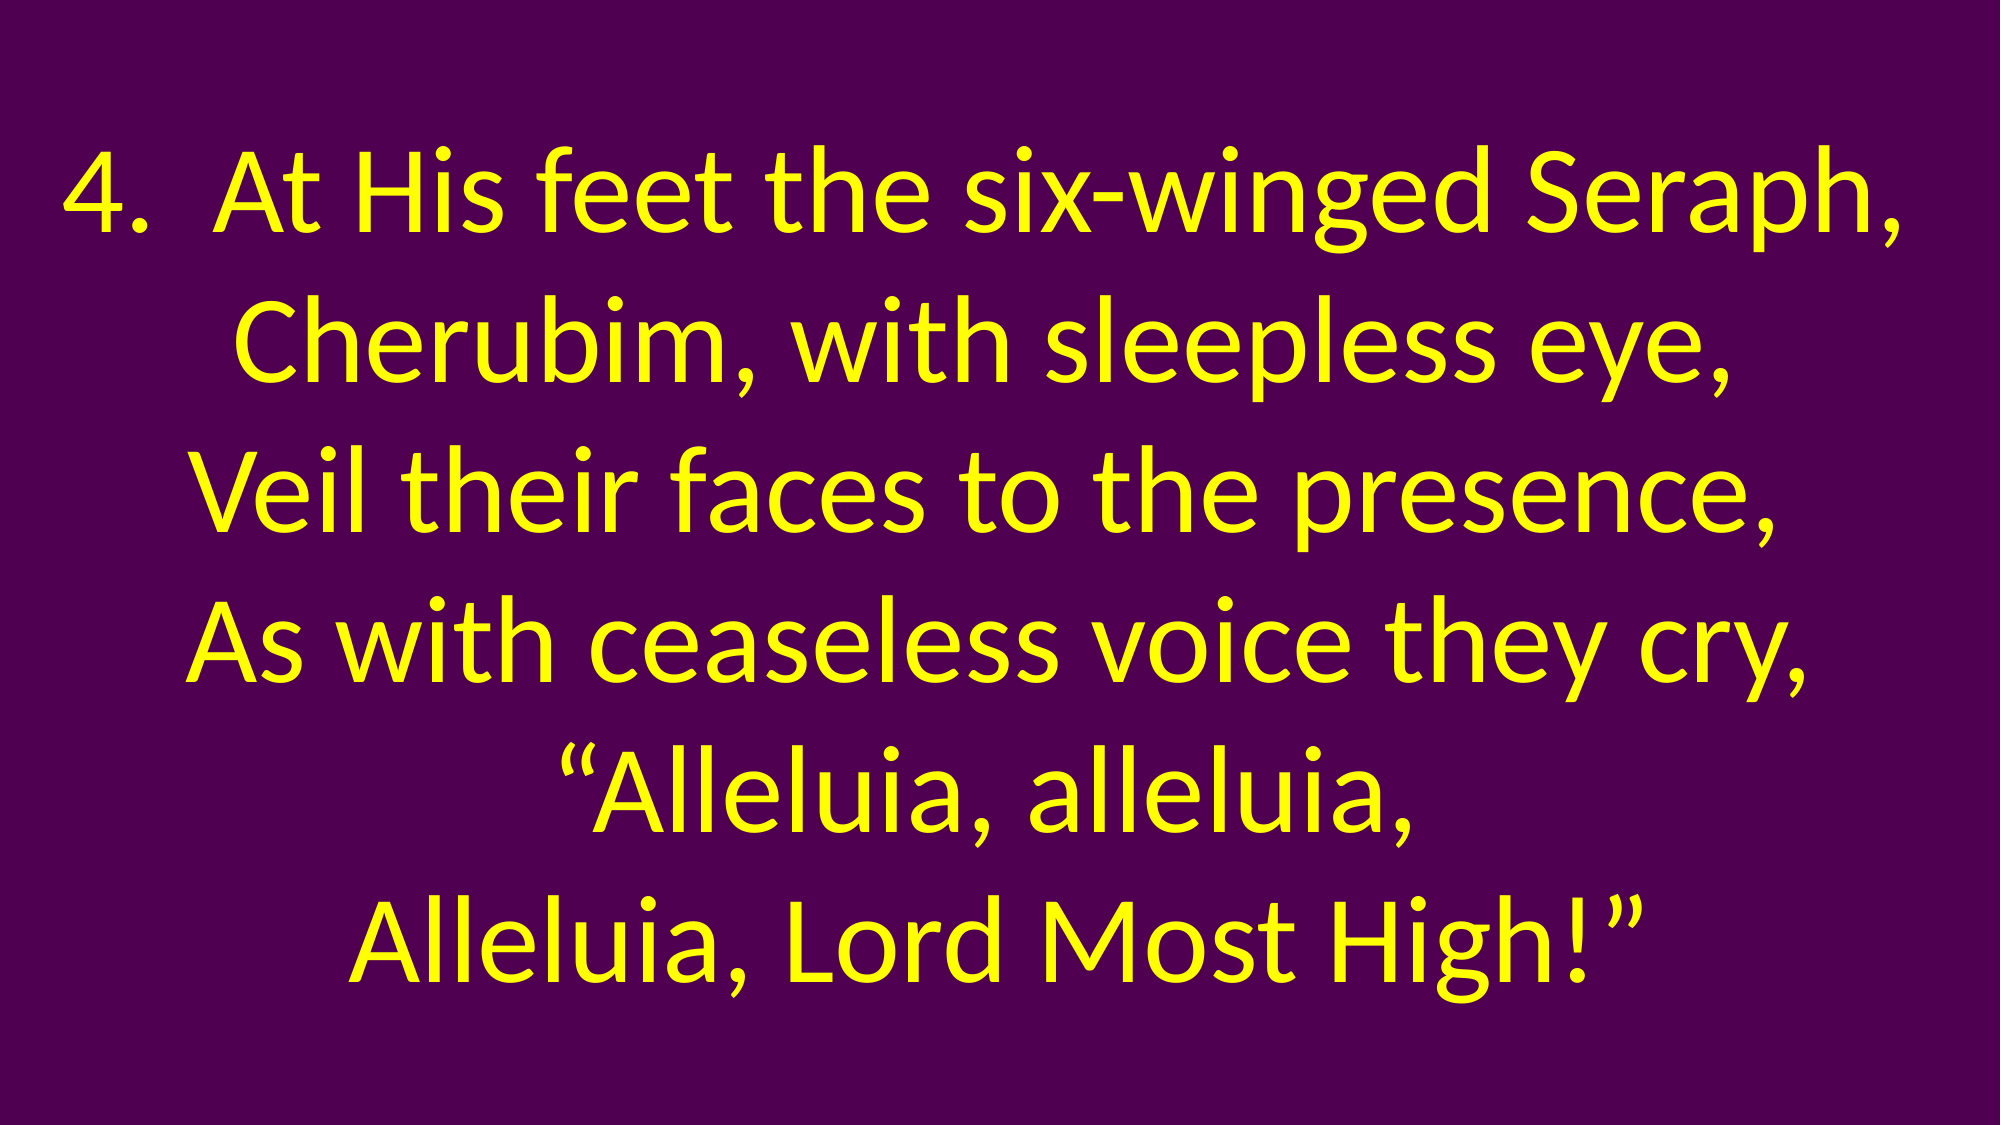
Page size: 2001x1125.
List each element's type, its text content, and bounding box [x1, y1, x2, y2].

text_box 4. At His feet the six-winged Seraph, Cherubim, with sleepless eye, Veil their faces to the presence, As with ceaseless voice they cry, “Alleluia, alleluia, Alleluia, Lord Most High!” [0, 100, 2000, 1016]
